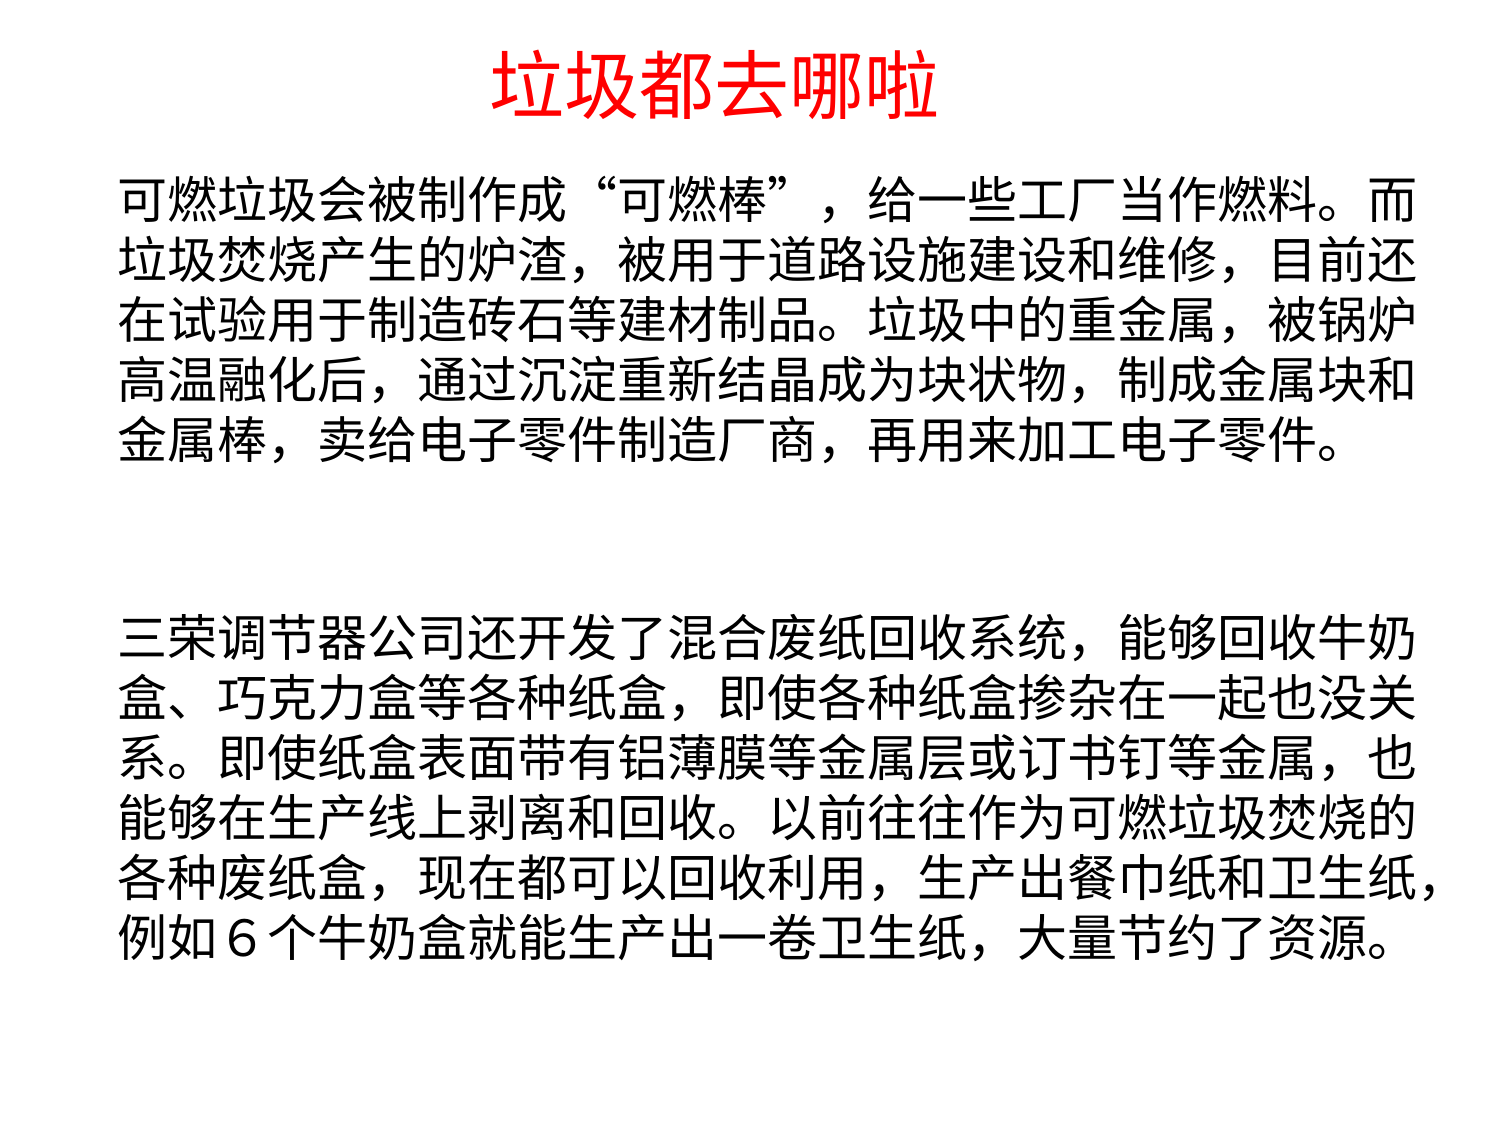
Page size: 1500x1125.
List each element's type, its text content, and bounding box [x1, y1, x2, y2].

text_box 三荣调节器公司还开发了混合废纸回收系统，能够回收牛奶盒、巧克力盒等各种纸盒，即使各种纸盒掺杂在一起也没关系。即使纸盒表面带有铝薄膜等金属层或订书钉等金属，也能够在生产线上剥离和回收。以前往往作为可燃垃圾焚烧的各种废纸盒，现在都可以回收利用，生产出餐巾纸和卫生纸，例如６个牛奶盒就能生产出一卷卫生纸，大量节约了资源。 [102, 478, 1450, 974]
text_box 可燃垃圾会被制作成“可燃棒”，给一些工厂当作燃料。而垃圾焚烧产生的炉渣，被用于道路设施建设和维修，目前还在试验用于制造砖石等建材制品。垃圾中的重金属，被锅炉高温融化后，通过沉淀重新结晶成为块状物，制成金属块和金属棒，卖给电子零件制造厂商，再用来加工电子零件。 [102, 160, 1447, 478]
text_box 垃圾都去哪啦 [147, 30, 1282, 136]
